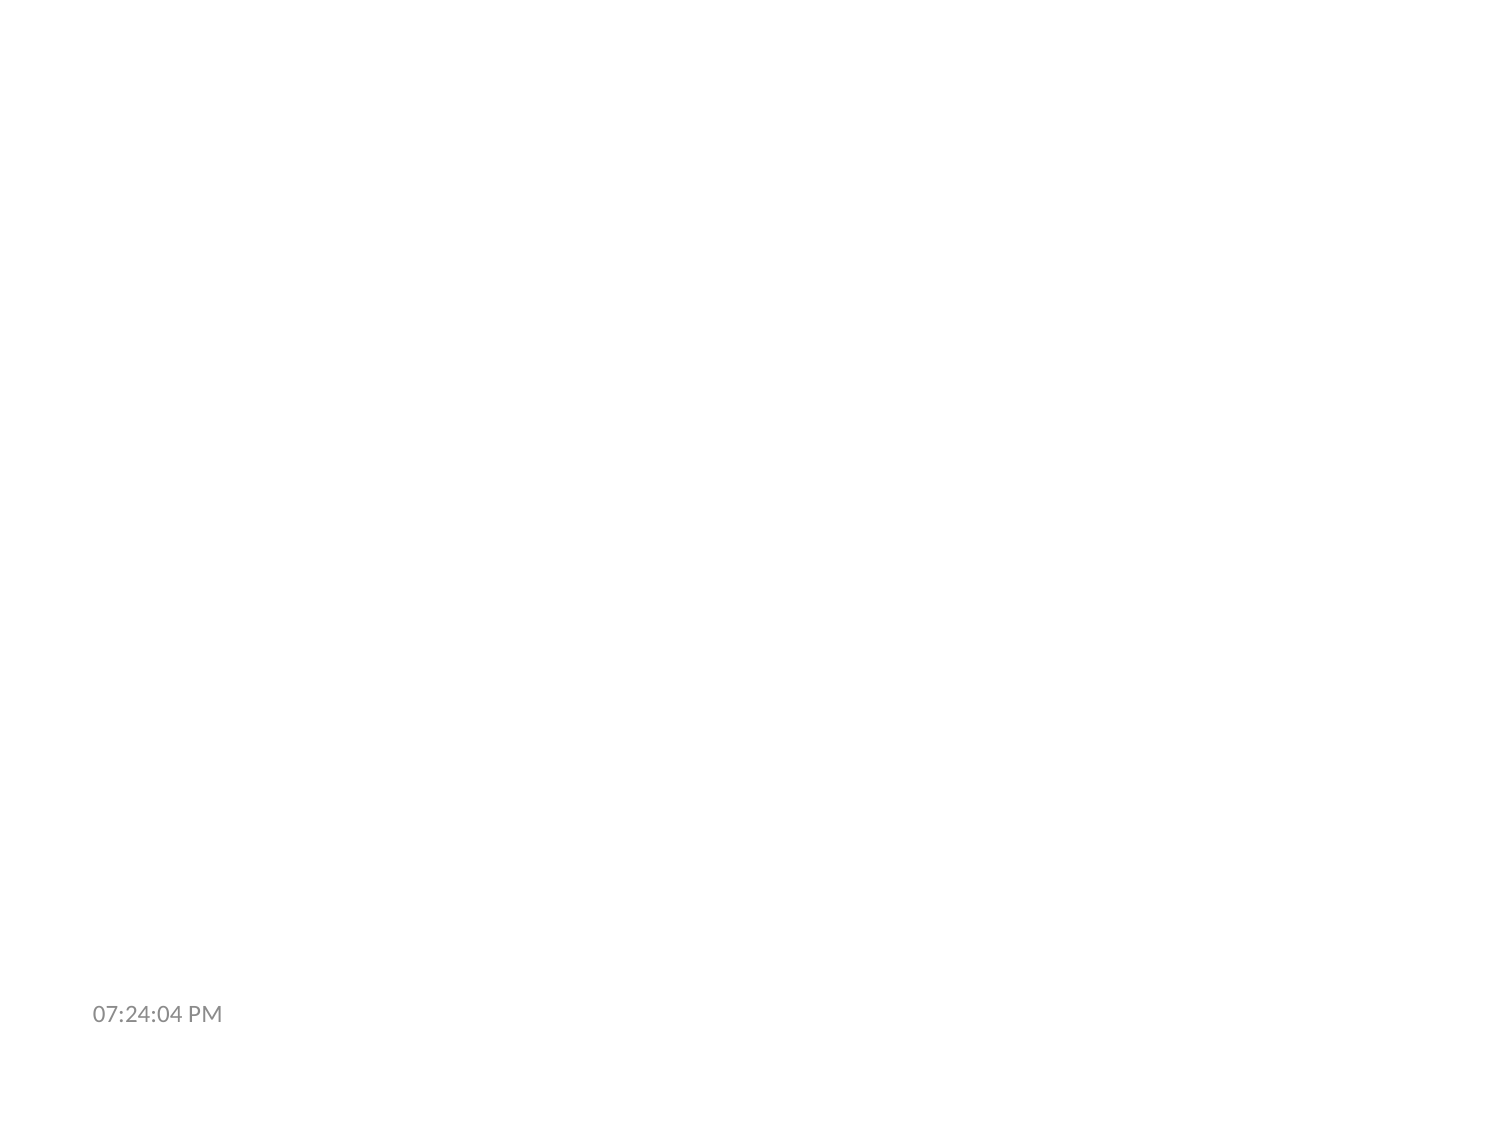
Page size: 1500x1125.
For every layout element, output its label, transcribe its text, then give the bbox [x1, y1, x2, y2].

text_box 3:35:09 PM [77, 982, 428, 1043]
